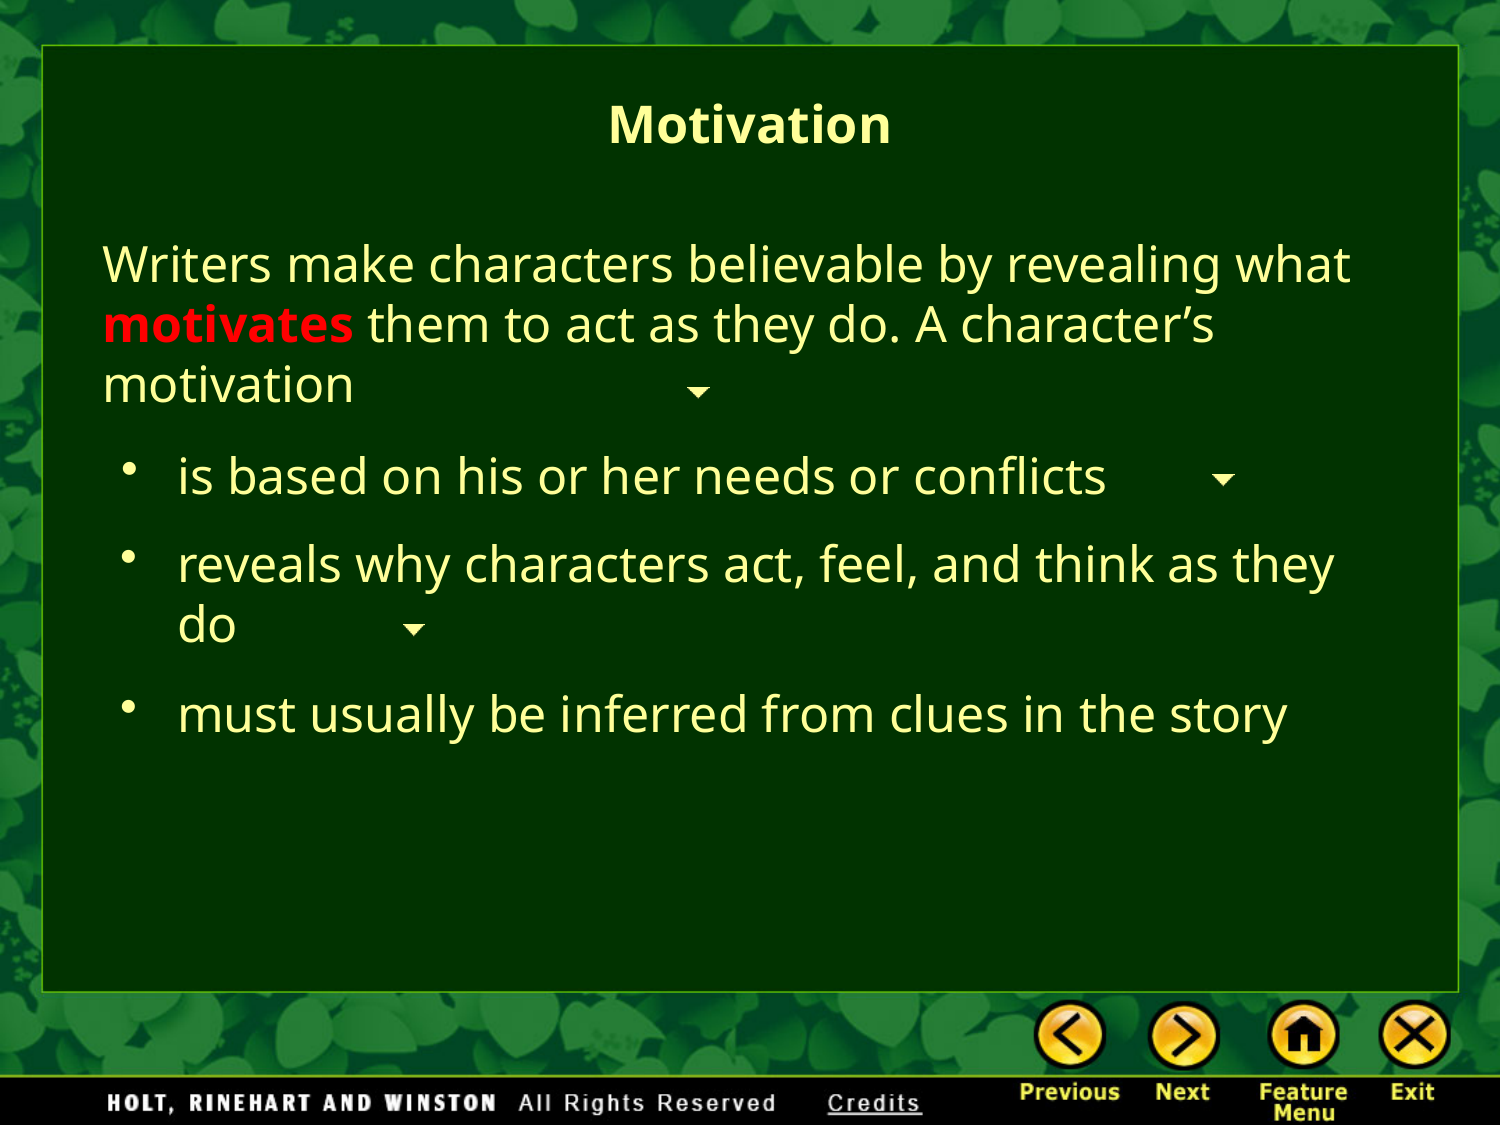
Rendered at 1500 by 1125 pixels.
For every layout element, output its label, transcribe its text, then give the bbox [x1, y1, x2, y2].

title Motivation [74, 57, 1426, 188]
picture [0, 0, 1500, 1125]
text_box must usually be inferred from clues in the story [86, 674, 1413, 750]
text_box Writers make characters believable by revealing what motivates them to act as they do. A character’s motivation [87, 224, 1413, 420]
text_box is based on his or her needs or conflicts [87, 437, 1413, 513]
text_box reveals why characters act, feel, and think as they do [86, 525, 1413, 660]
